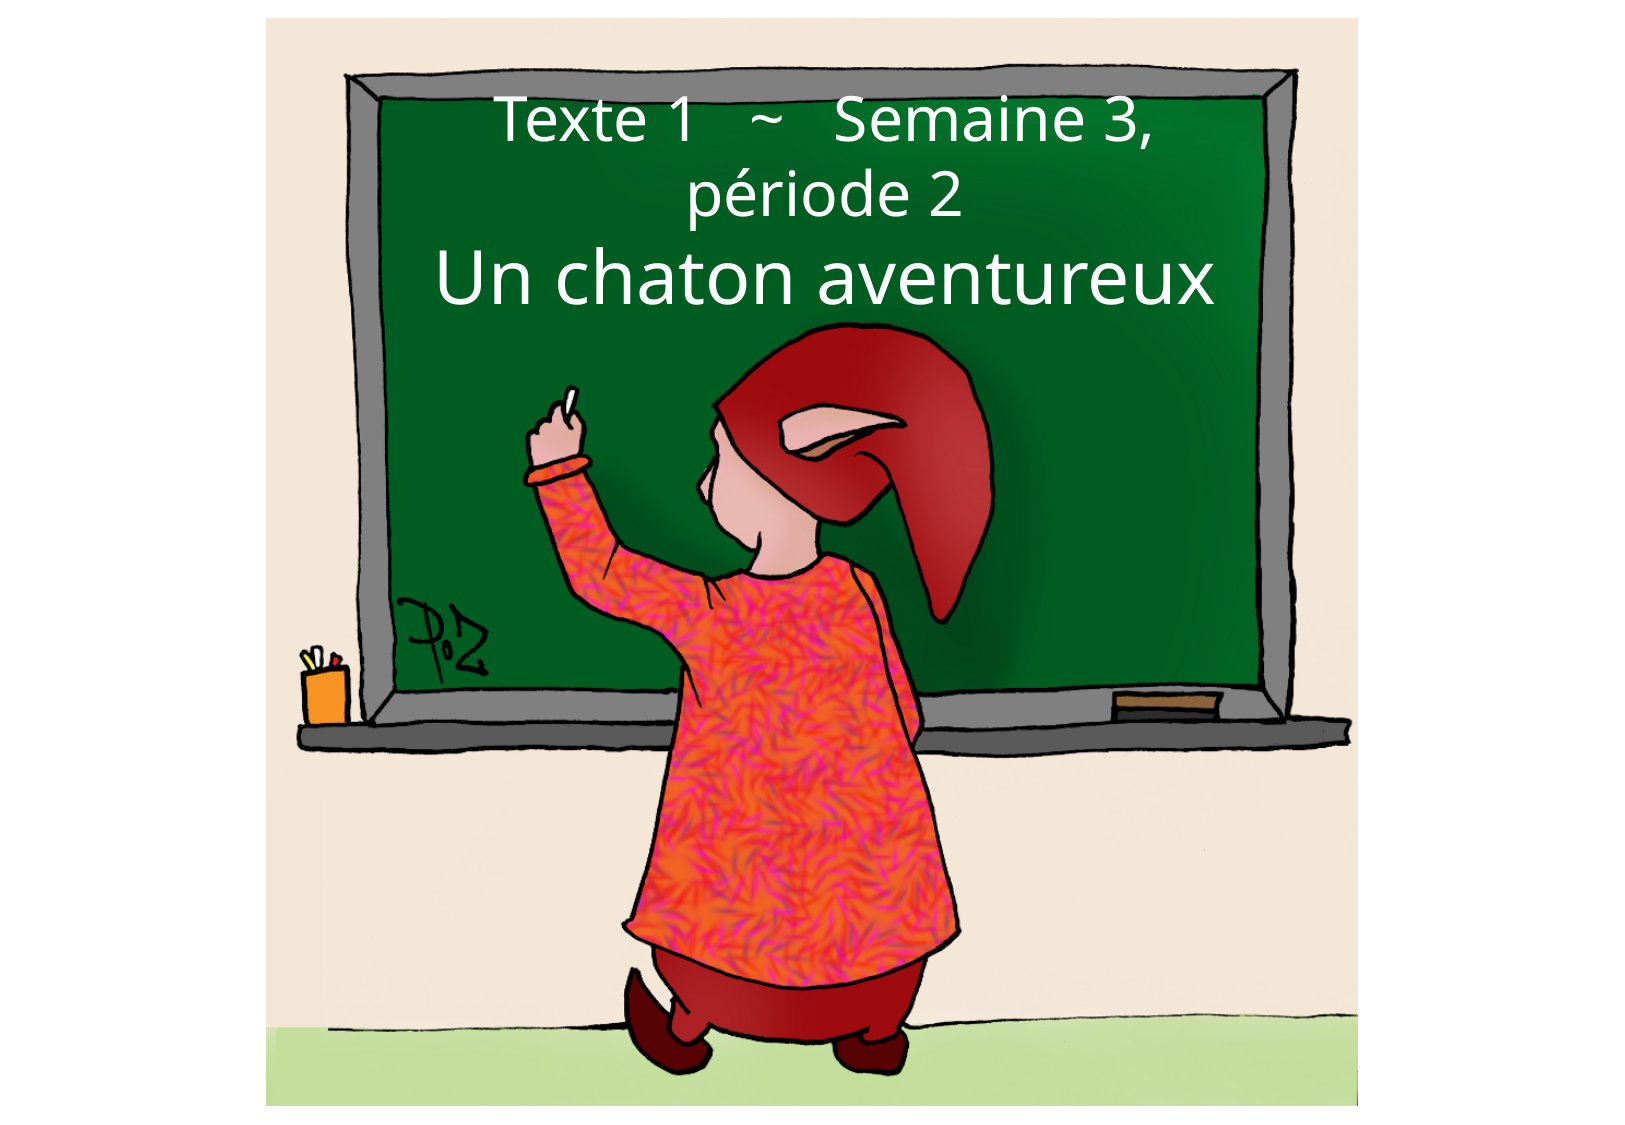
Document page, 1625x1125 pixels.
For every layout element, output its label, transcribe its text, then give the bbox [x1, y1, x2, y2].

picture [266, 18, 1358, 1106]
text_box Texte 1 ~ Semaine 3, période 2 Un chaton aventureux [377, 101, 1273, 297]
